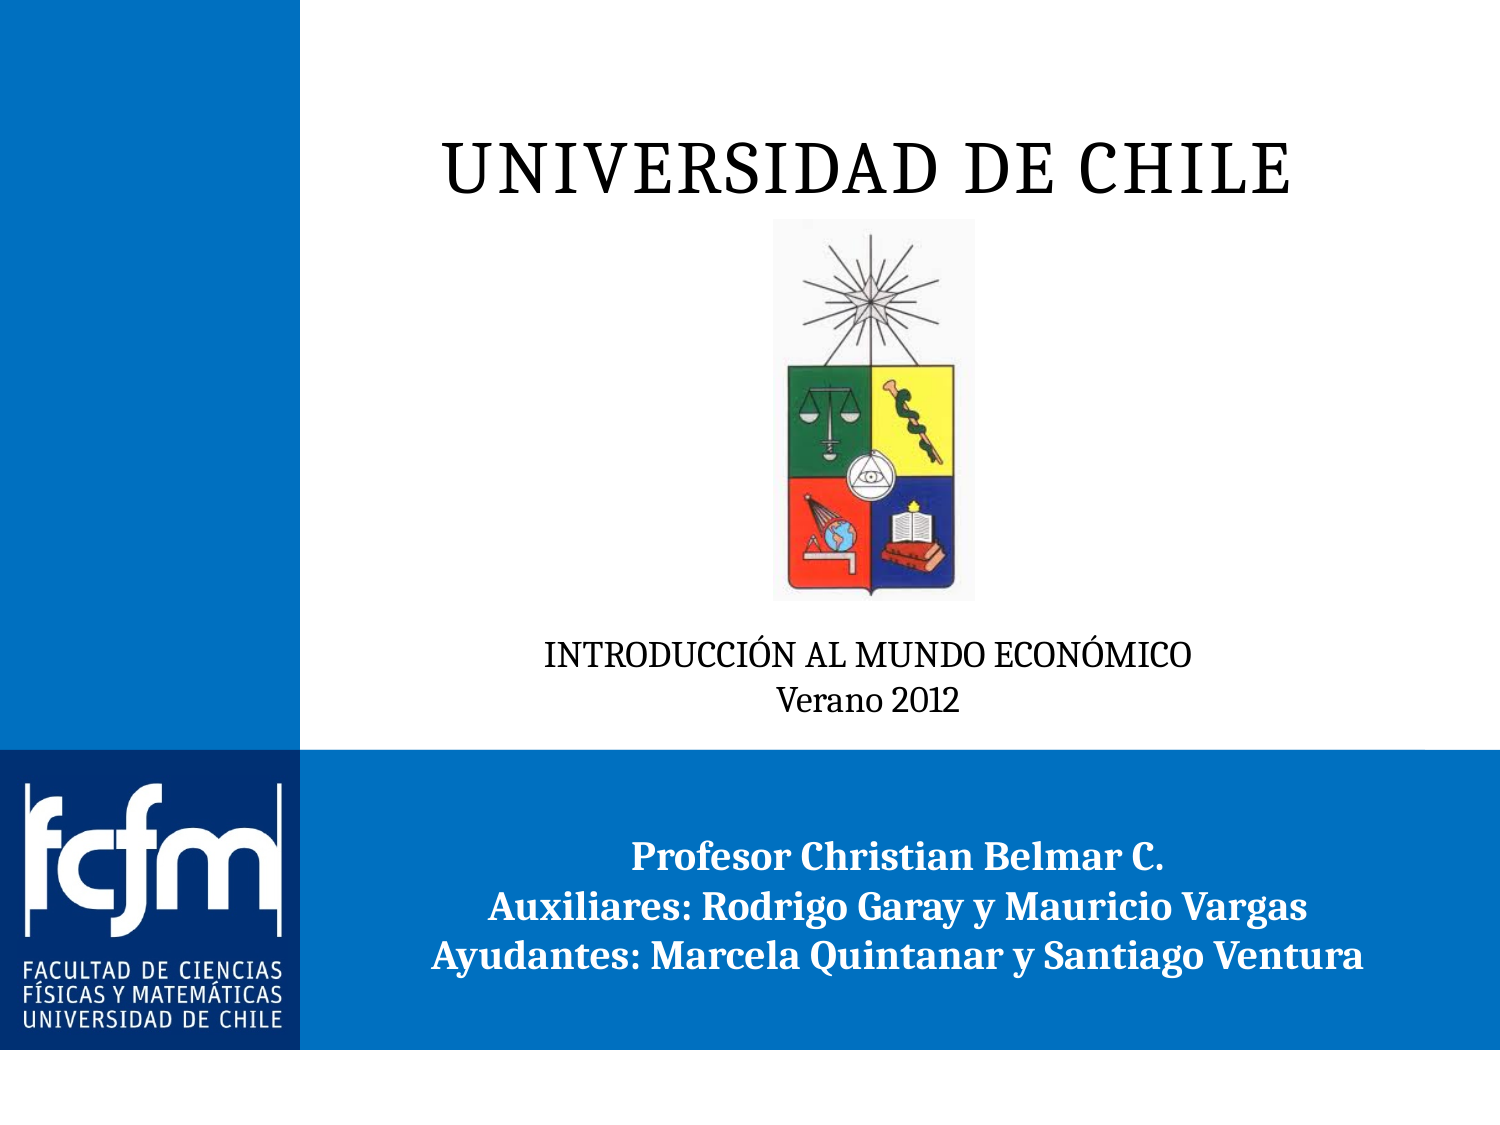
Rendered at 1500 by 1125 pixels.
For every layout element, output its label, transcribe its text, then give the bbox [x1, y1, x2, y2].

text_box INTRODUCCIÓN AL MUNDO ECONÓMICO Verano 2012 [510, 629, 1227, 720]
picture [17, 774, 288, 1036]
text_box Profesor Christian Belmar C. Auxiliares: Rodrigo Garay y Mauricio Vargas Ayudantes: Marcela Quintanar y Santiago Ventura [380, 805, 1416, 1002]
picture [773, 219, 975, 601]
title Universidad de chile [331, 66, 1407, 267]
